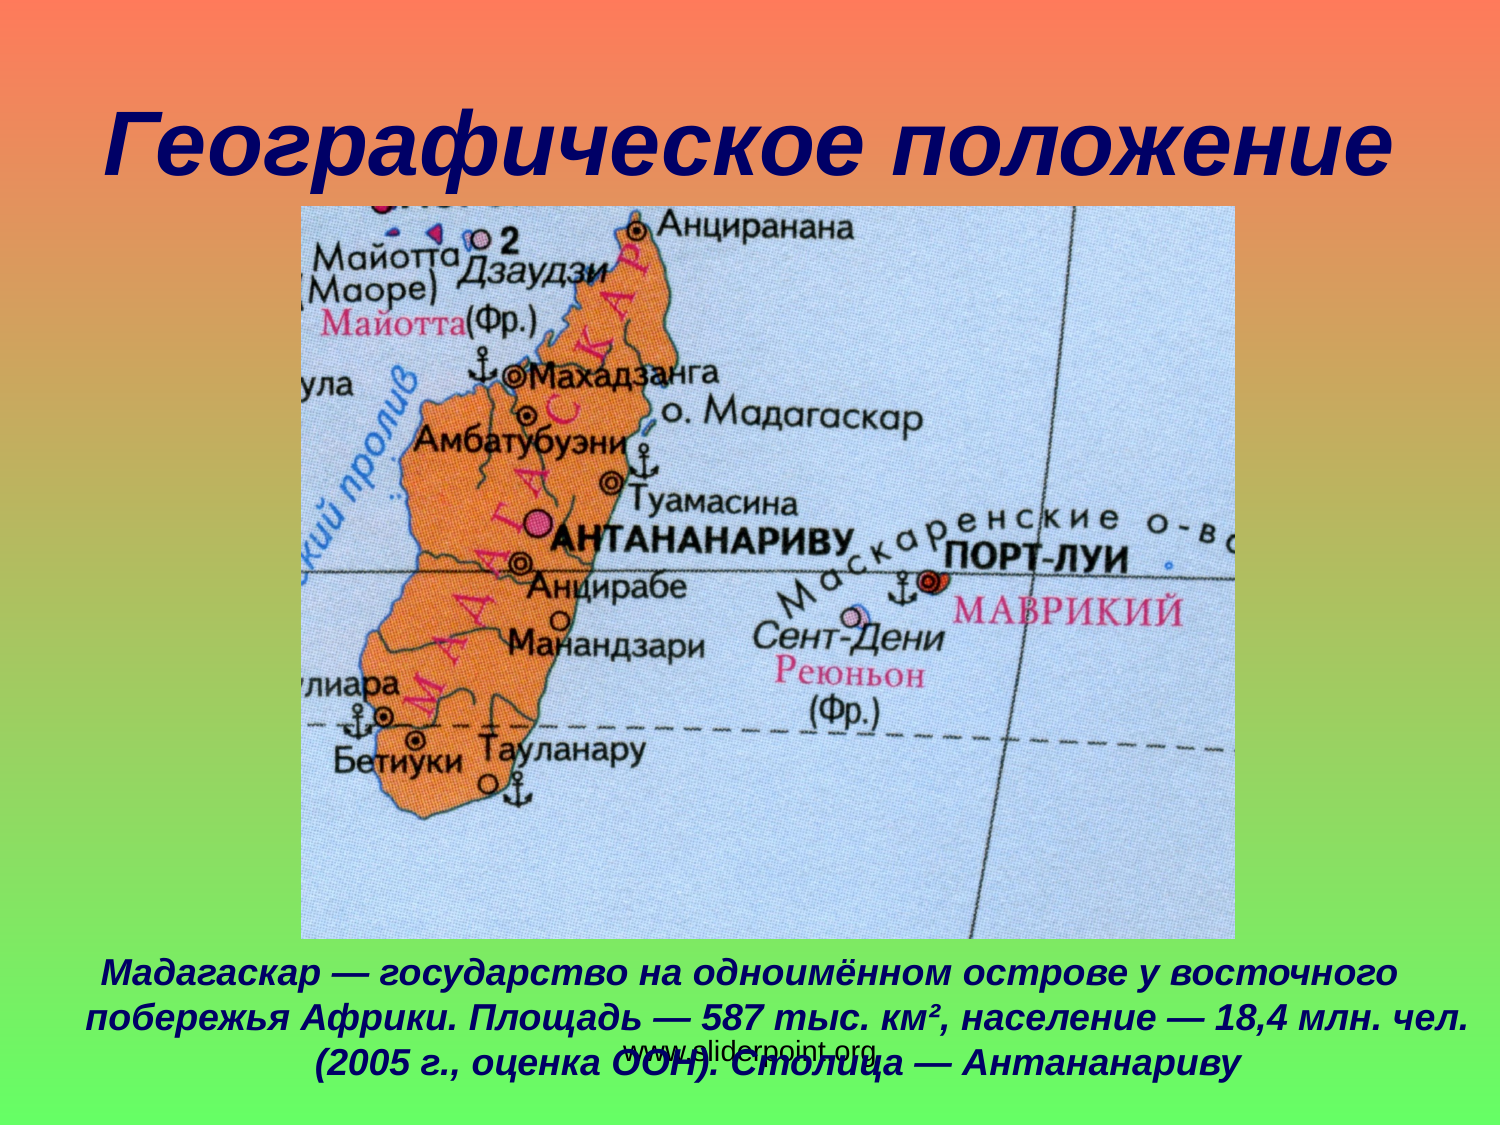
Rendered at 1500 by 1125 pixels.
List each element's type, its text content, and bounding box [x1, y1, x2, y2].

title Географическое положение [74, 44, 1426, 233]
list Мадагаскар — государство на одноимённом острове у восточного побережья Африки. Площадь — 587 тыс. км², население — 18,4 млн. чел. (2005 г., оценка ООН). Столица — Антананариву [0, 940, 1500, 1125]
footer www.sliderpoint.org [512, 1024, 988, 1103]
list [300, 205, 1235, 939]
